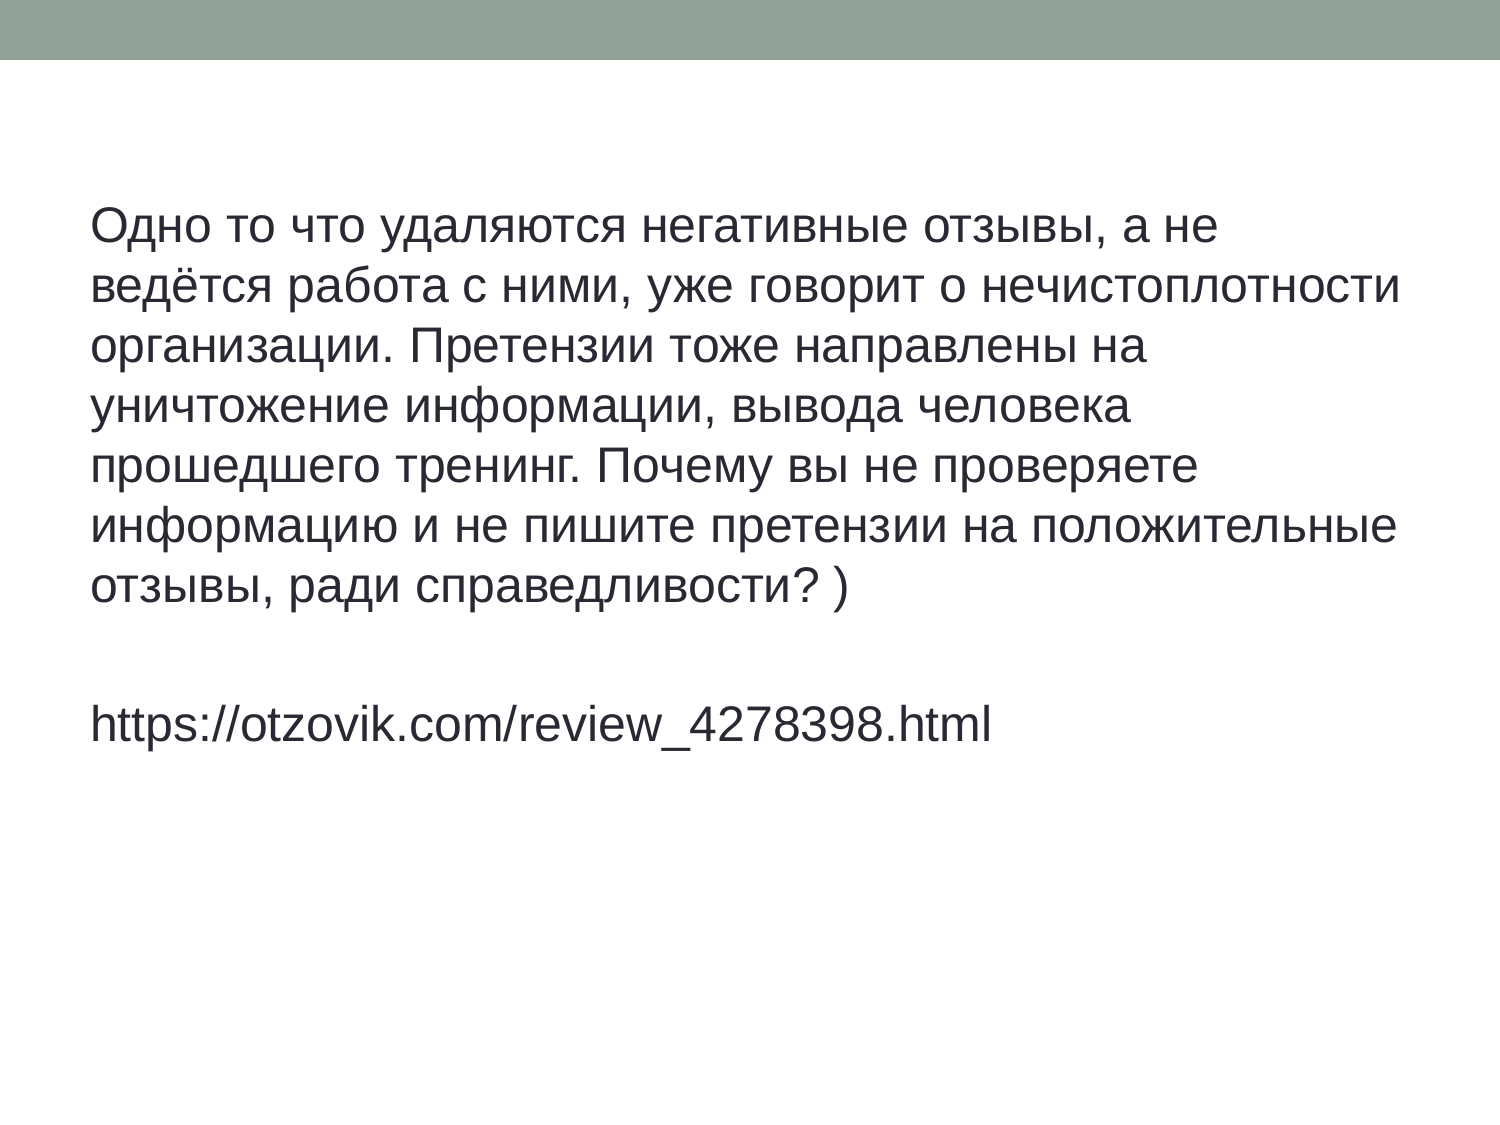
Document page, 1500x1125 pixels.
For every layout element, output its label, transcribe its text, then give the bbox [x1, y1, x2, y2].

list Одно то что удаляются негативные отзывы, а не ведётся работа с ними, уже говорит о нечистоплотности организации. Претензии тоже направлены на уничтожение информации, вывода человека прошедшего тренинг. Почему вы не проверяете информацию и не пишите претензии на положительные отзывы, ради справедливости? ) https://otzovik.com/review_4278398.html [75, 184, 1424, 1063]
